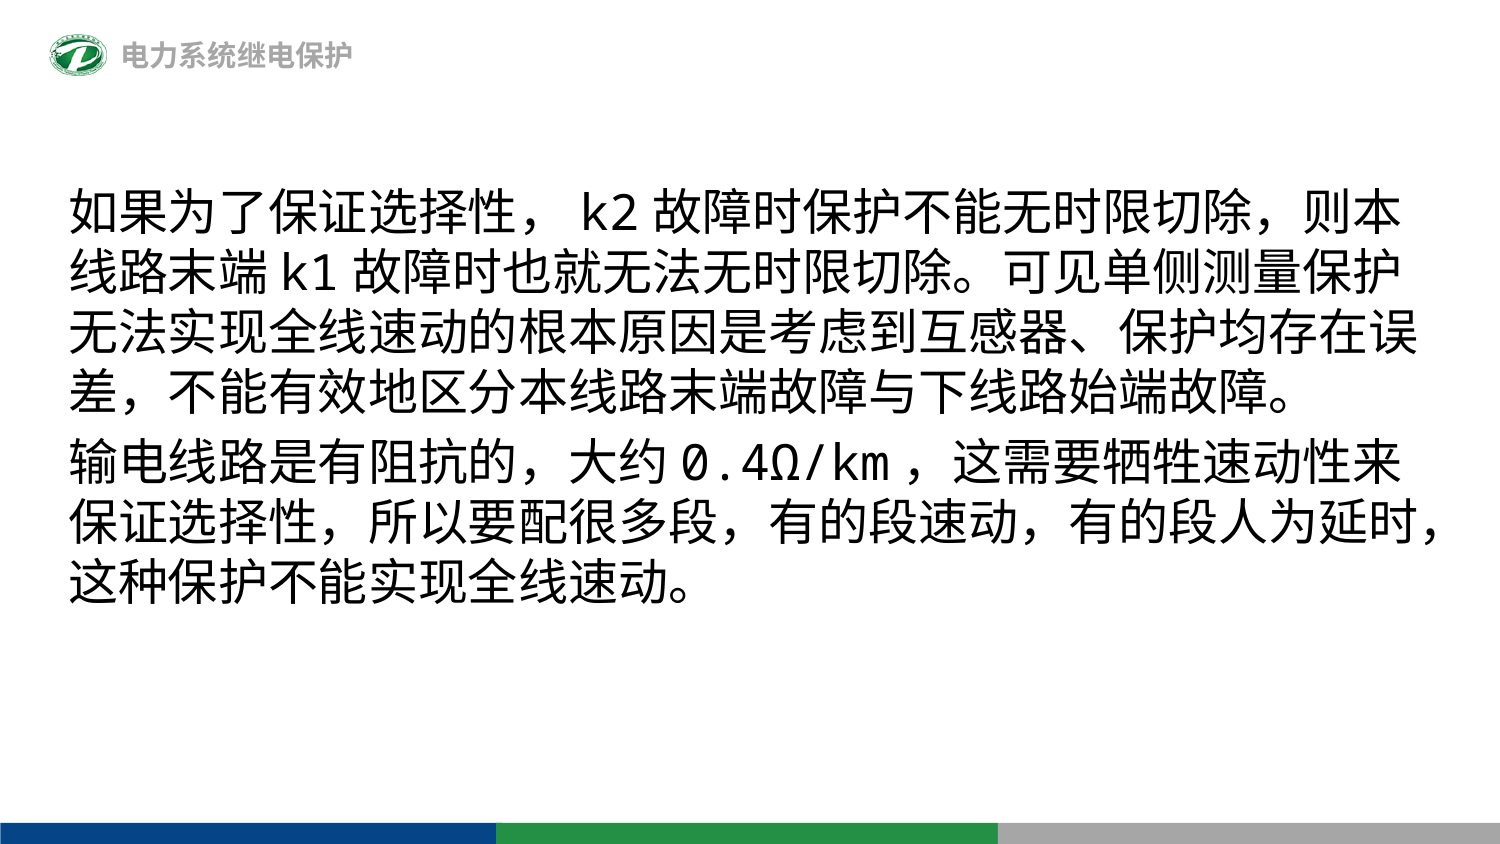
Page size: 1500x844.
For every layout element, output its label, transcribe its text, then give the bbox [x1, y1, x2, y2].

picture [41, 19, 118, 91]
text_box 电力系统继电保护 [122, 29, 424, 80]
text_box [494, 821, 996, 844]
text_box [996, 821, 1500, 844]
list 如果为了保证选择性，k2故障时保护不能无时限切除，则本线路末端k1故障时也就无法无时限切除。可见单侧测量保护无法实现全线速动的根本原因是考虑到互感器、保护均存在误差，不能有效地区分本线路末端故障与下线路始端故障。 输电线路是有阻抗的，大约0.4Ω/km，这需要牺牲速动性来保证选择性，所以要配很多段，有的段速动，有的段人为延时，这种保护不能实现全线速动。 [53, 102, 1447, 788]
text_box [0, 821, 494, 844]
